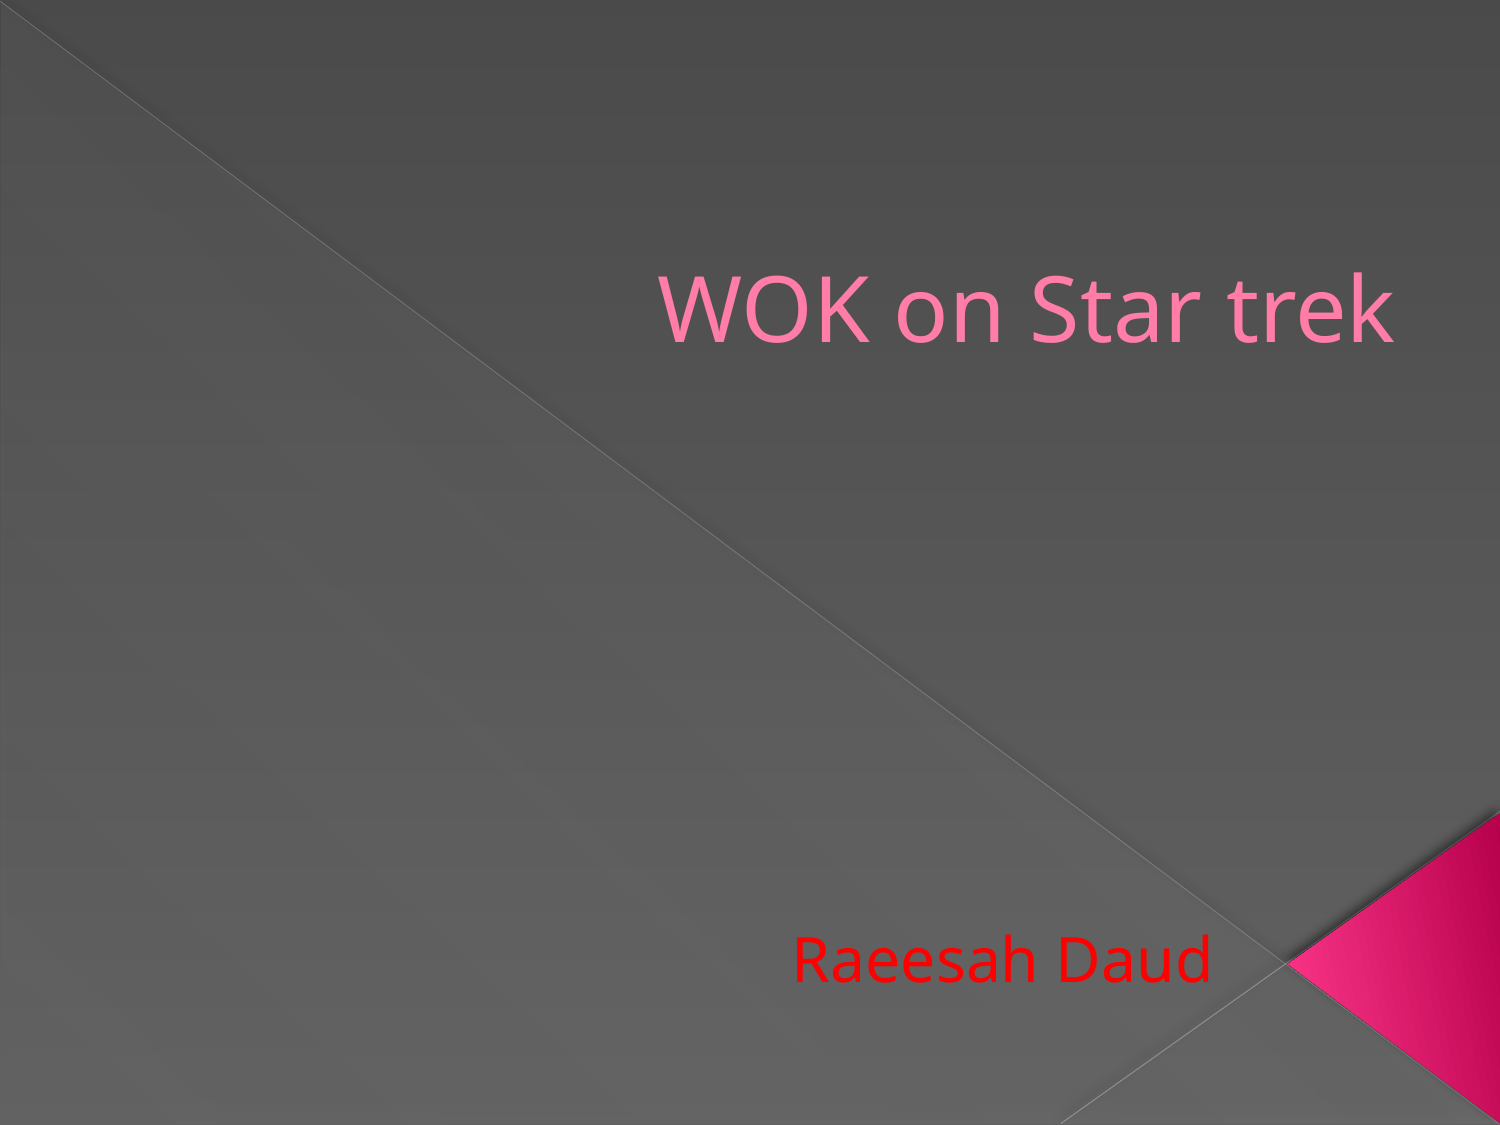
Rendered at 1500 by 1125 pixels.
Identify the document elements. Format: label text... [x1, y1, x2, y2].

subtitle Raeesah Daud [0, 912, 1236, 1125]
title WOK on Star trek [88, 127, 1412, 369]
